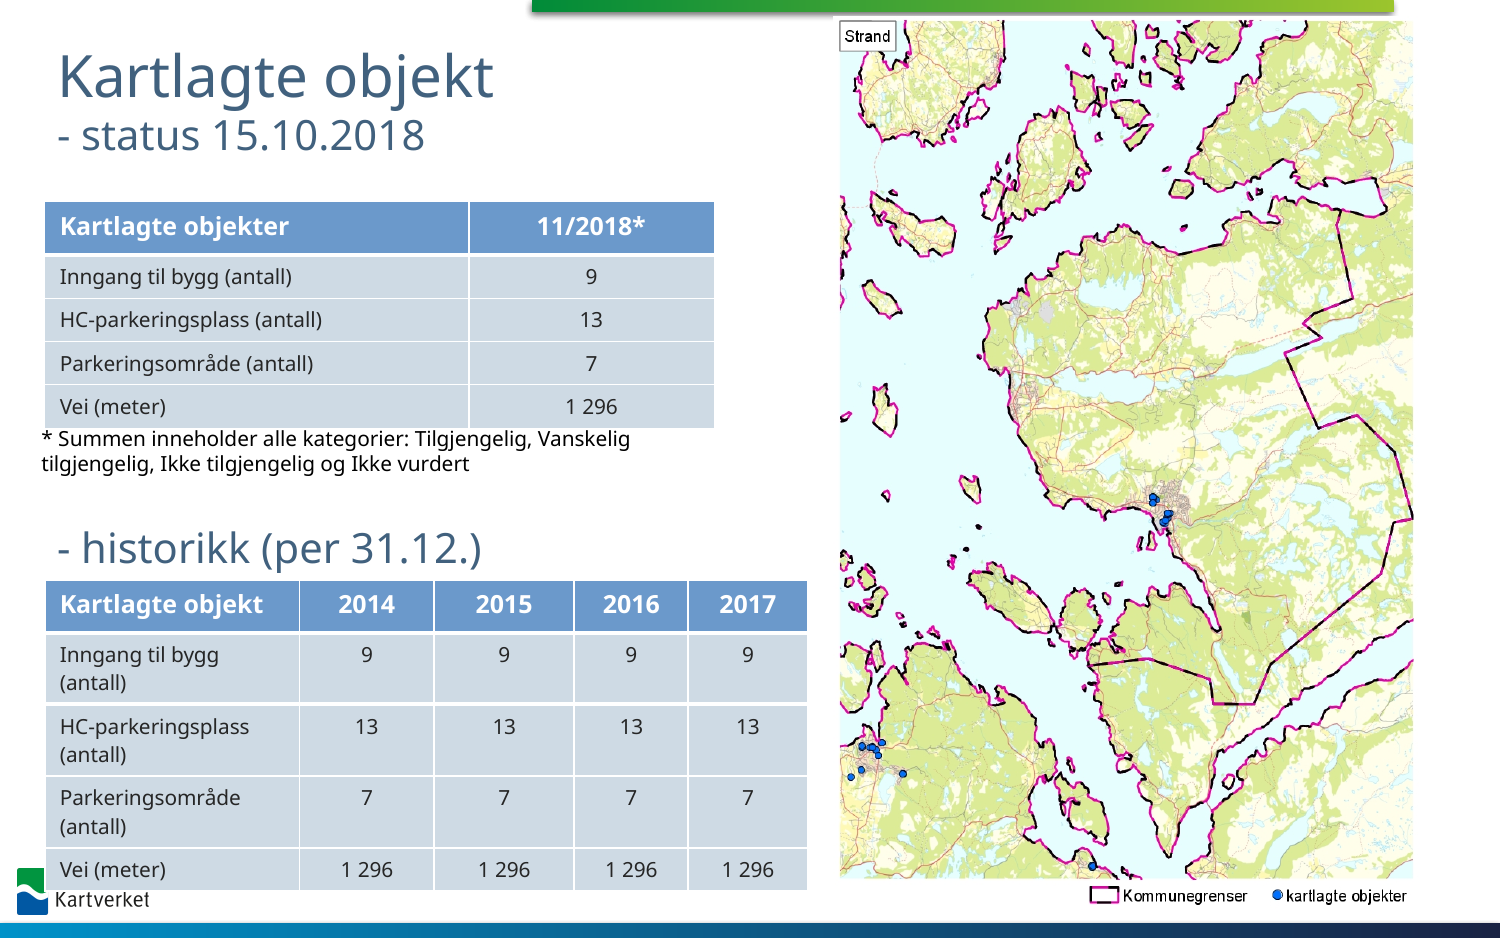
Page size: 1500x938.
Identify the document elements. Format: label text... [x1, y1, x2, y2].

table_cell Inngang til bygg (antall) [46, 635, 299, 702]
table_cell Inngang til bygg (antall) [45, 257, 468, 298]
table_cell 13 [575, 706, 687, 775]
picture [833, 16, 1419, 913]
table_header 11/2018* [470, 202, 714, 253]
text_box - historikk (per 31.12.) [42, 496, 828, 580]
table_cell 9 [435, 635, 573, 702]
table_cell 7 [575, 777, 687, 847]
table_cell 1 296 [435, 849, 573, 890]
table_cell 13 [470, 299, 714, 341]
text_box * Summen inneholder alle kategorier: Tilgjengelig, Vanskelig tilgjengelig, Ikke tilgjengelig og Ikke vurdert [26, 417, 711, 483]
text_box Kartlagte objekt - status 15.10.2018 [42, 24, 828, 167]
table_header Kartlagte objekt [46, 581, 299, 631]
table_cell 1 296 [689, 849, 807, 890]
table_cell 1 296 [300, 849, 433, 890]
table_cell 7 [435, 777, 573, 847]
table_cell Vei (meter) [46, 849, 299, 890]
table_cell HC-parkeringsplass (antall) [45, 299, 468, 341]
table_cell 13 [300, 706, 433, 775]
table_cell 1 296 [470, 385, 714, 428]
table_cell Vei (meter) [45, 385, 468, 417]
table_cell 7 [470, 342, 714, 384]
table_header 2017 [689, 581, 807, 631]
table_cell 9 [689, 635, 807, 702]
table_cell 9 [575, 635, 687, 702]
table_header Kartlagte objekter [45, 202, 468, 253]
table_cell 1 296 [575, 849, 687, 890]
table_cell 7 [300, 777, 433, 847]
table_header 2015 [435, 581, 573, 631]
table_cell HC-parkeringsplass (antall) [46, 706, 299, 775]
table_header 2016 [575, 581, 687, 631]
table_cell 13 [435, 706, 573, 775]
table_cell Parkeringsområde (antall) [45, 342, 468, 384]
table_header 2014 [300, 581, 433, 631]
table_cell 9 [300, 635, 433, 702]
table_cell Parkeringsområde (antall) [46, 777, 299, 847]
table_cell 13 [689, 706, 807, 775]
table_cell 7 [689, 777, 807, 847]
table_cell 9 [470, 257, 714, 298]
